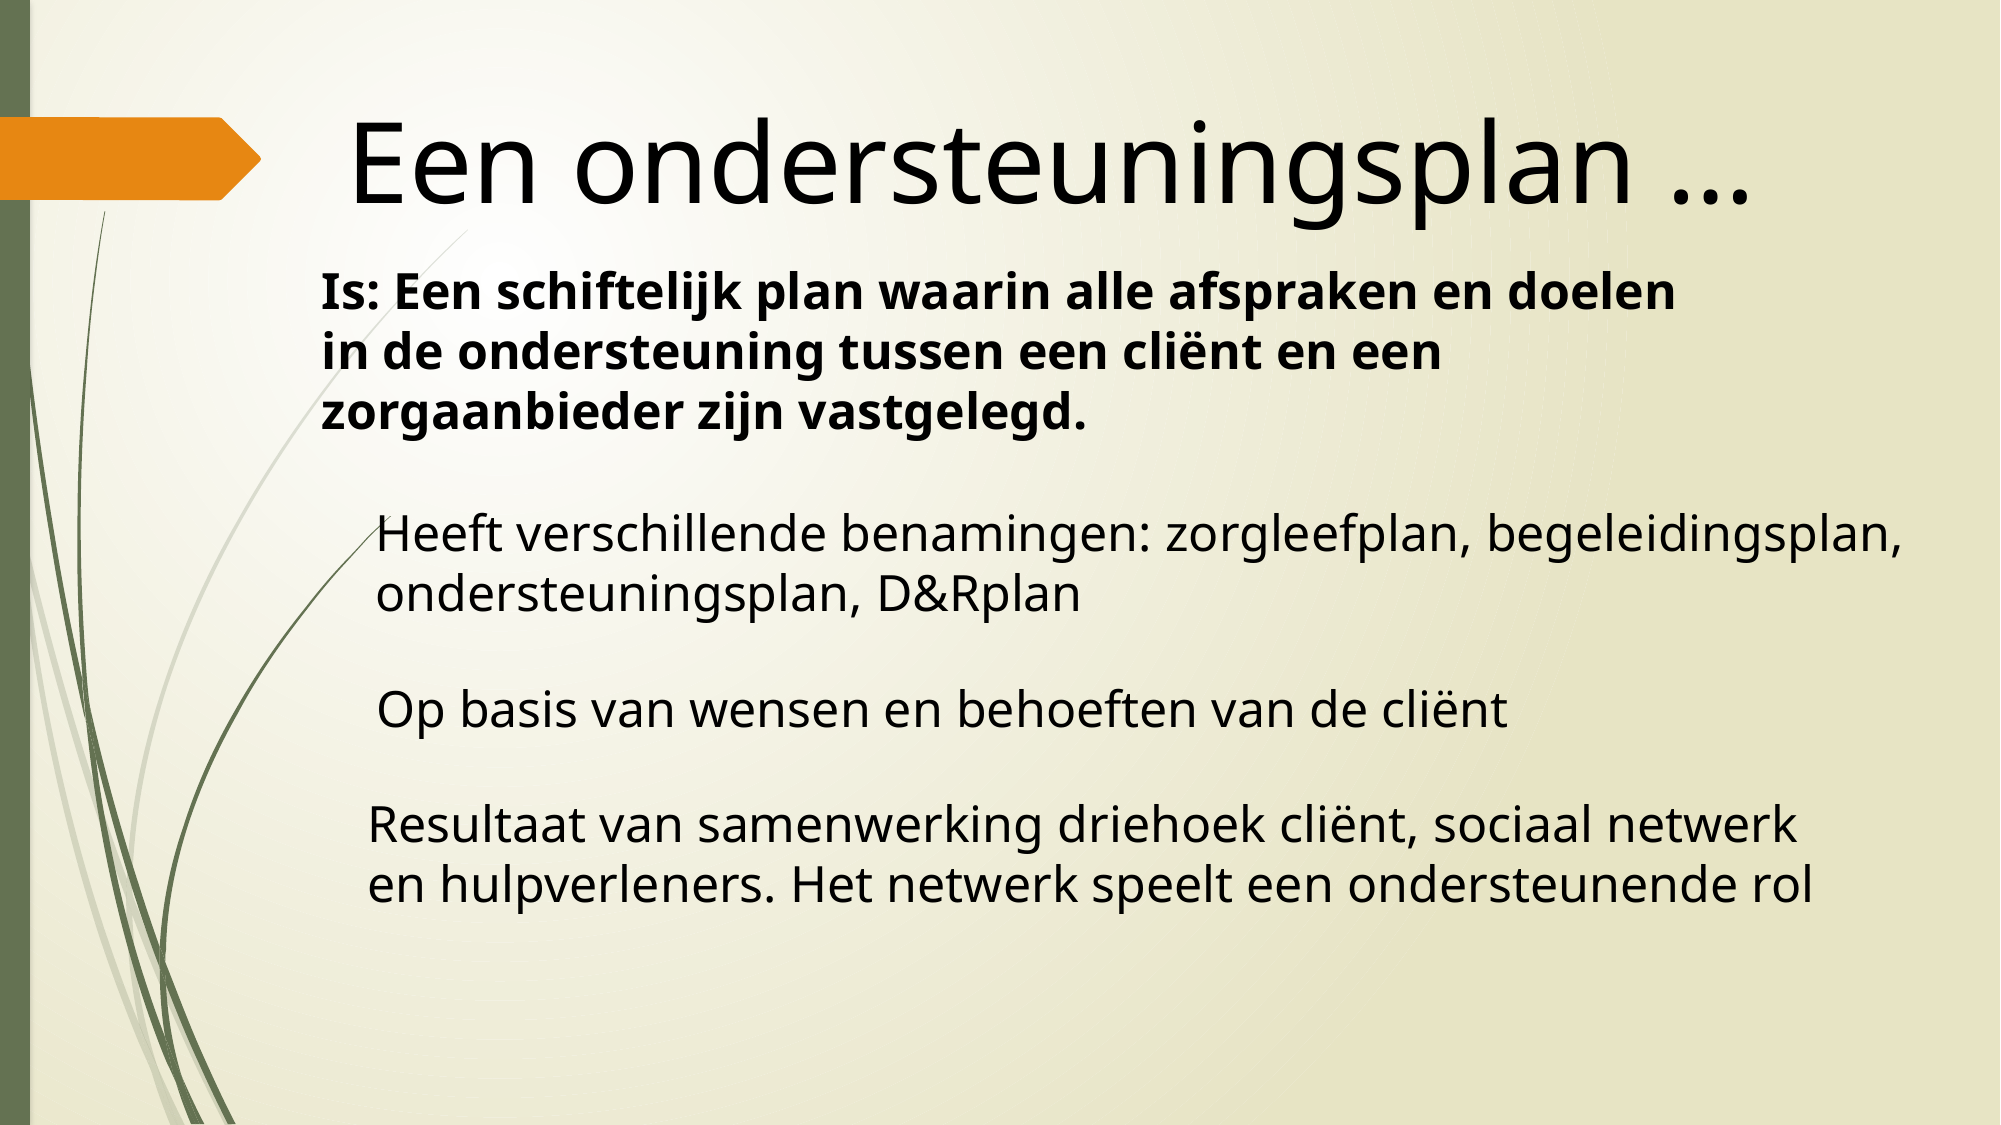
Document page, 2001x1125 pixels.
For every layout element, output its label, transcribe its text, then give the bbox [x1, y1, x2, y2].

text_box Op basis van wensen en behoeften van de cliënt [361, 670, 1525, 745]
text_box Een ondersteuningsplan … [331, 83, 1772, 234]
text_box Heeft verschillende benamingen: zorgleefplan, begeleidingsplan, ondersteuningsplan, D&Rplan [360, 494, 1933, 629]
text_box Is: Een schiftelijk plan waarin alle afspraken en doelen in de ondersteuning tussen een cliënt en een zorgaanbieder zijn vastgelegd. [307, 251, 1693, 447]
text_box Resultaat van samenwerking driehoek cliënt, sociaal netwerk en hulpverleners. Het netwerk speelt een ondersteunende rol [352, 785, 1831, 921]
